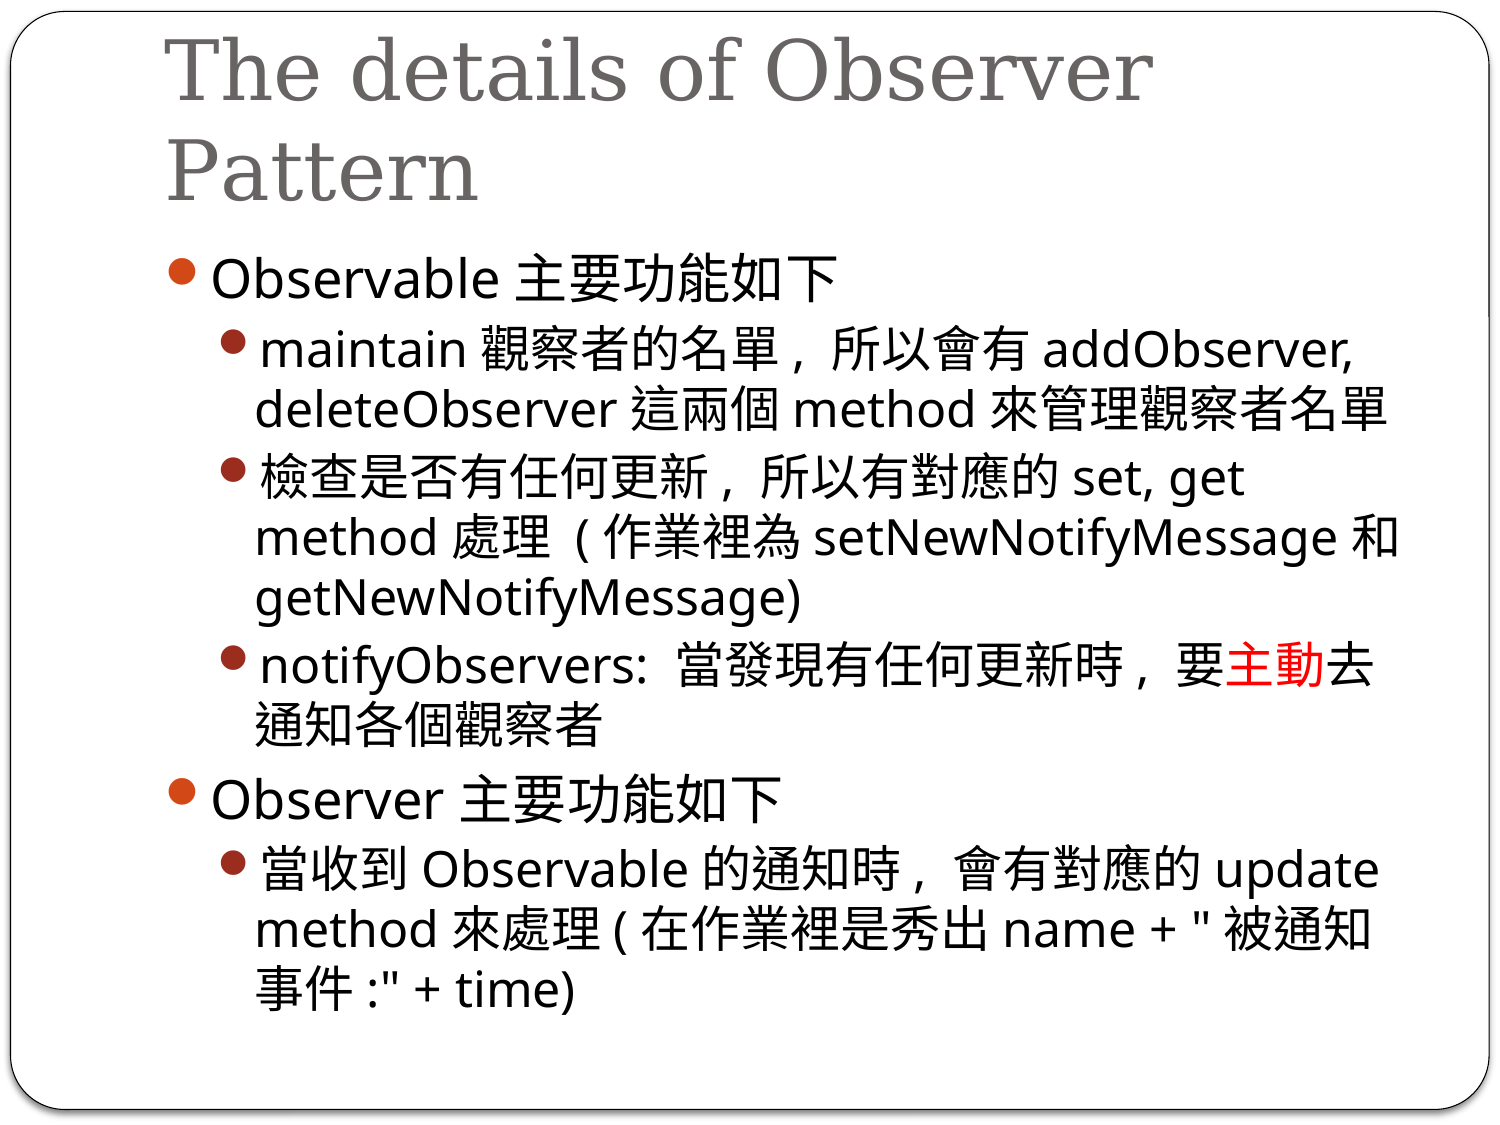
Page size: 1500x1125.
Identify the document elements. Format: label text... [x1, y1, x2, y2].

title The details of Observer Pattern [150, 45, 1425, 233]
list Observable主要功能如下 maintain觀察者的名單, 所以會有addObserver, deleteObserver這兩個method來管理觀察者名單 檢查是否有任何更新, 所以有對應的set, get method處理 (作業裡為setNewNotifyMessage和getNewNotifyMessage) notifyObservers: 當發現有任何更新時, 要主動去通知各個觀察者 Observer主要功能如下 當收到Observable的通知時, 會有對應的update method來處理(在作業裡是秀出name + "被通知事件:" + time) [150, 237, 1430, 1067]
